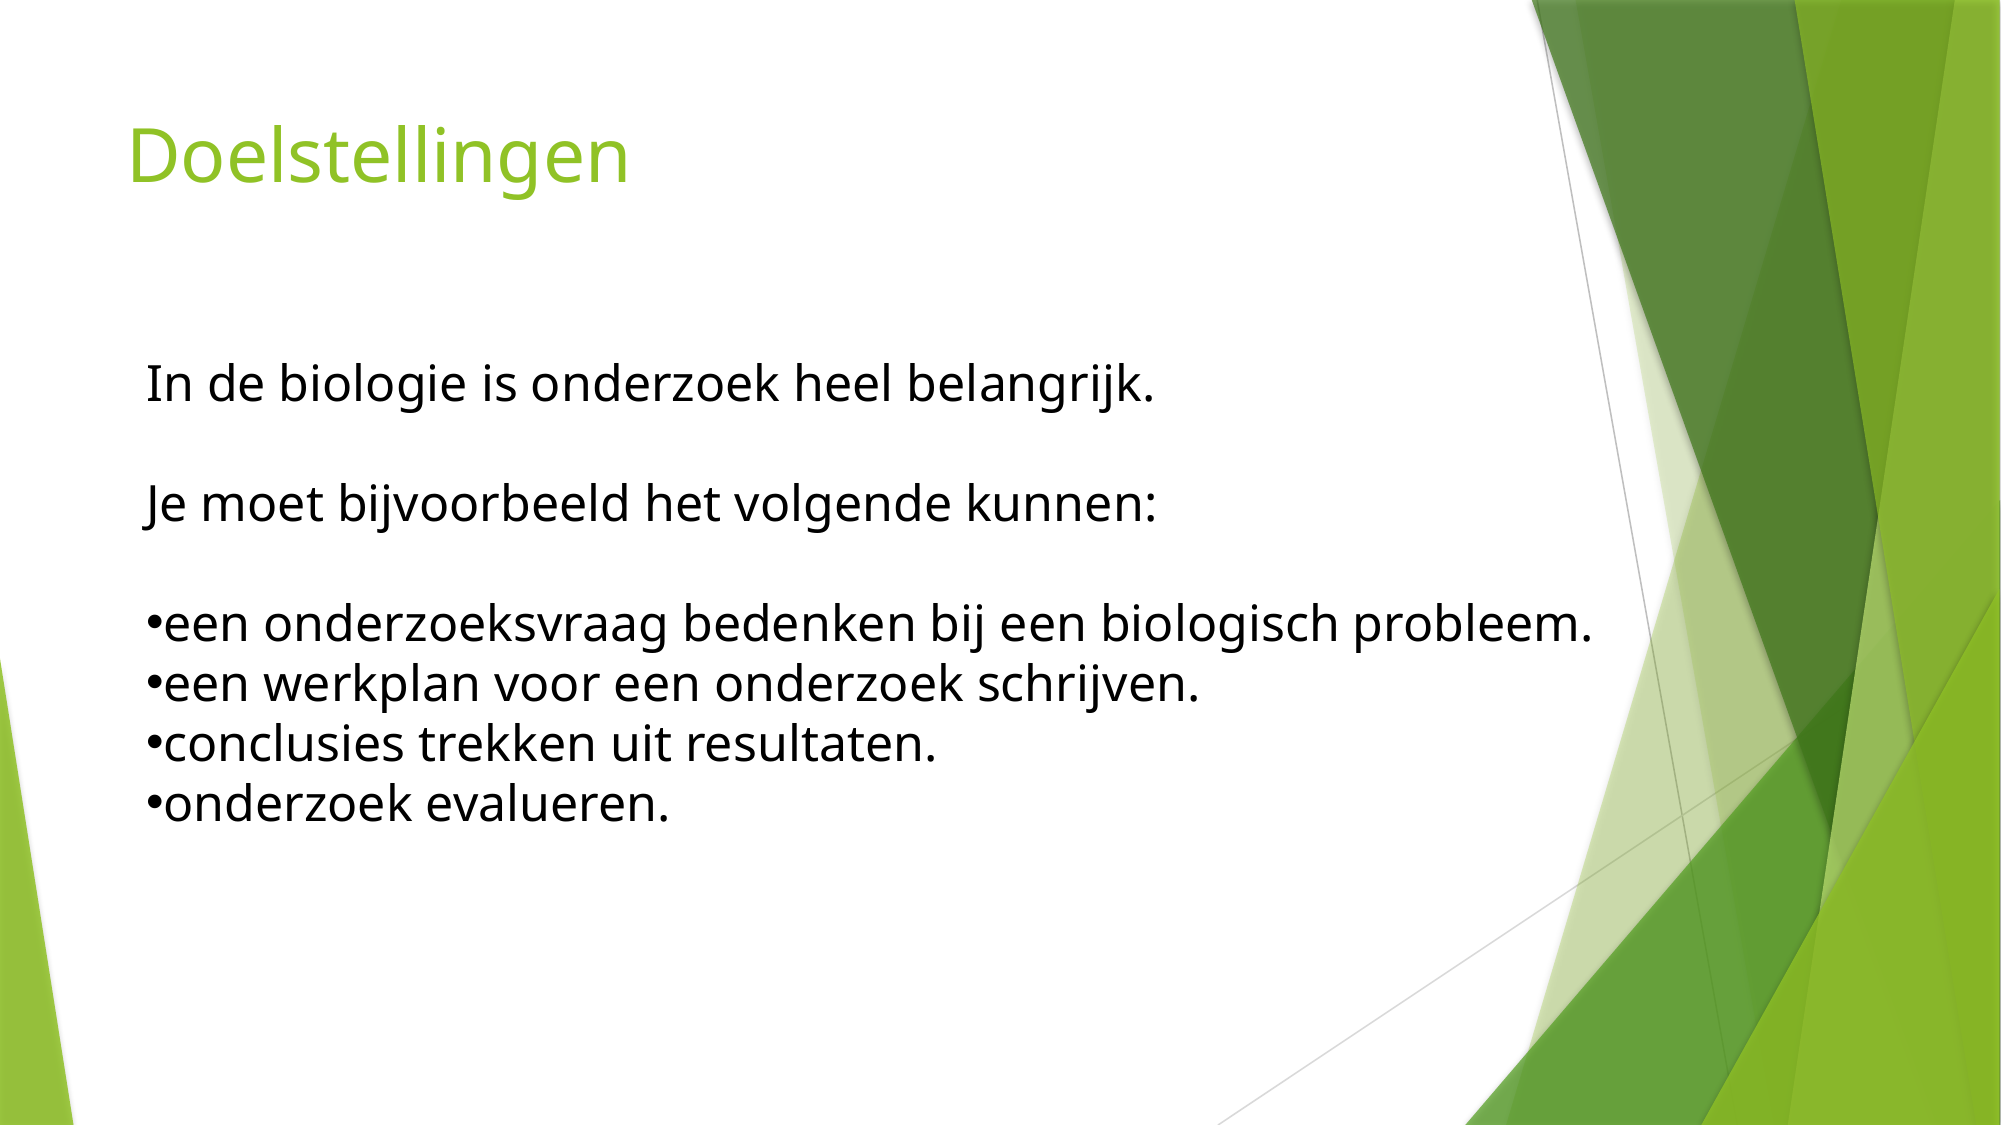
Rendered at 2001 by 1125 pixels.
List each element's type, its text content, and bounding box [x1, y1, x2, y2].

title Doelstellingen [111, 99, 1522, 317]
text_box In de biologie is onderzoek heel belangrijk. Je moet bijvoorbeeld het volgende kunnen: een onderzoeksvraag bedenken bij een biologisch probleem. een werkplan voor een onderzoek schrijven. conclusies trekken uit resultaten. onderzoek evalueren. [131, 343, 1655, 839]
